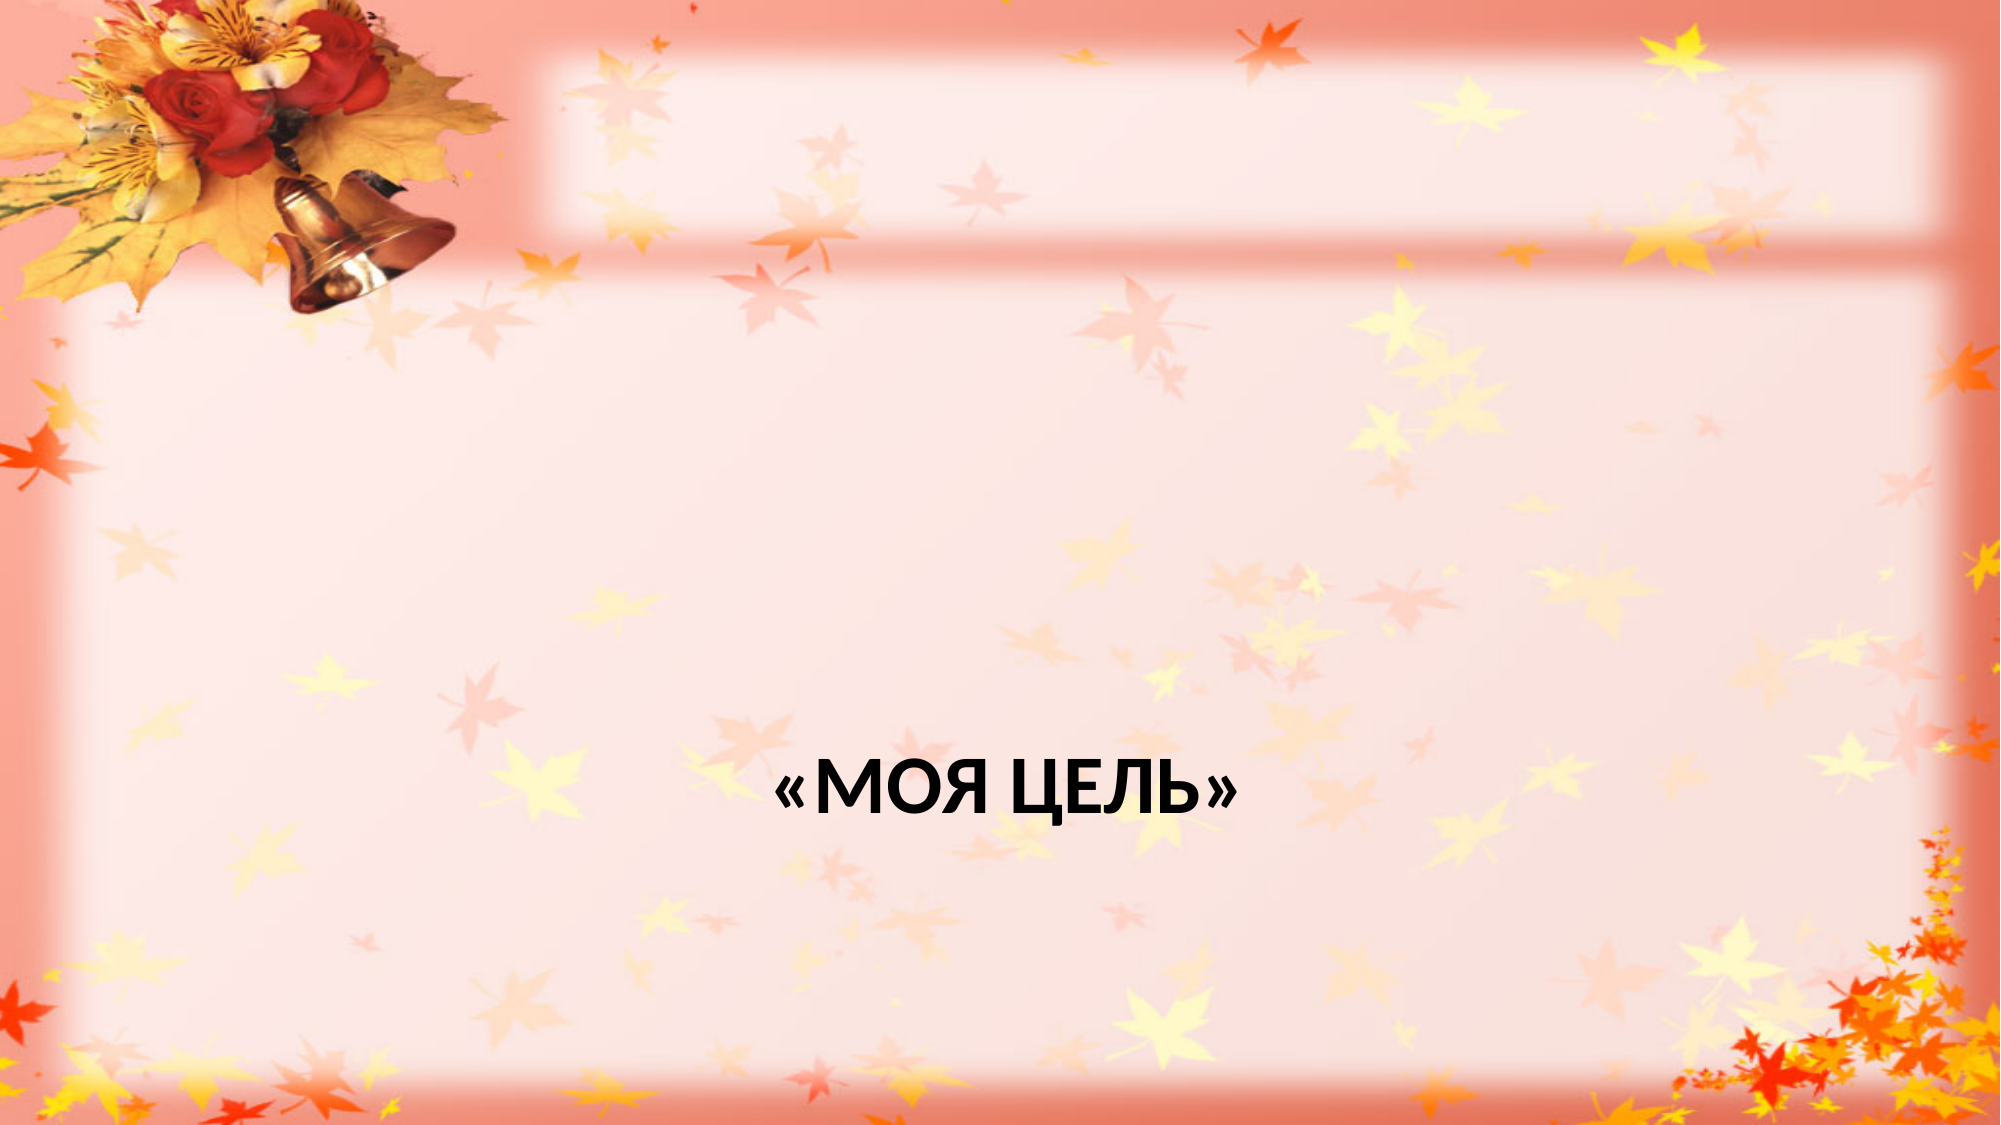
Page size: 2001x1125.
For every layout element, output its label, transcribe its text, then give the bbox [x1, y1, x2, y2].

title «Моя цель» [157, 722, 1859, 947]
picture [0, 0, 2000, 1125]
